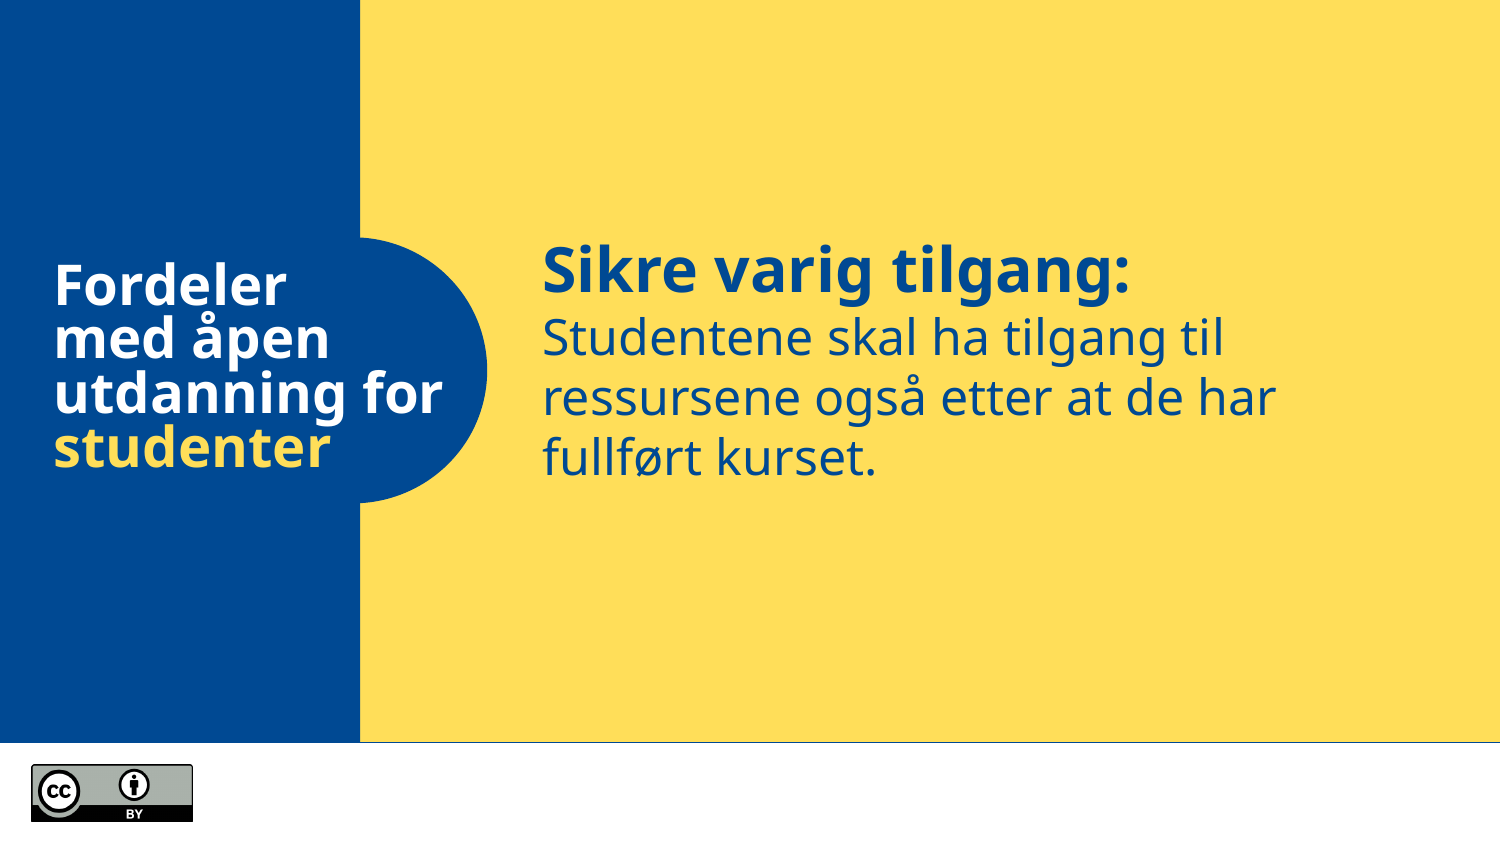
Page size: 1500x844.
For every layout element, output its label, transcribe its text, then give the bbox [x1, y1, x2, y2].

text_box [471, 306, 488, 434]
picture [31, 764, 193, 822]
text_box Sikre varig tilgang: Studentene skal ha tilgang til ressursene også etter at de har fullført kurset. [527, 215, 1420, 501]
text_box [0, 750, 1500, 844]
text_box [300, 493, 405, 504]
text_box Fordeler med åpen utdanning for studenter [38, 246, 471, 493]
text_box [0, 0, 361, 742]
text_box [304, 237, 401, 246]
